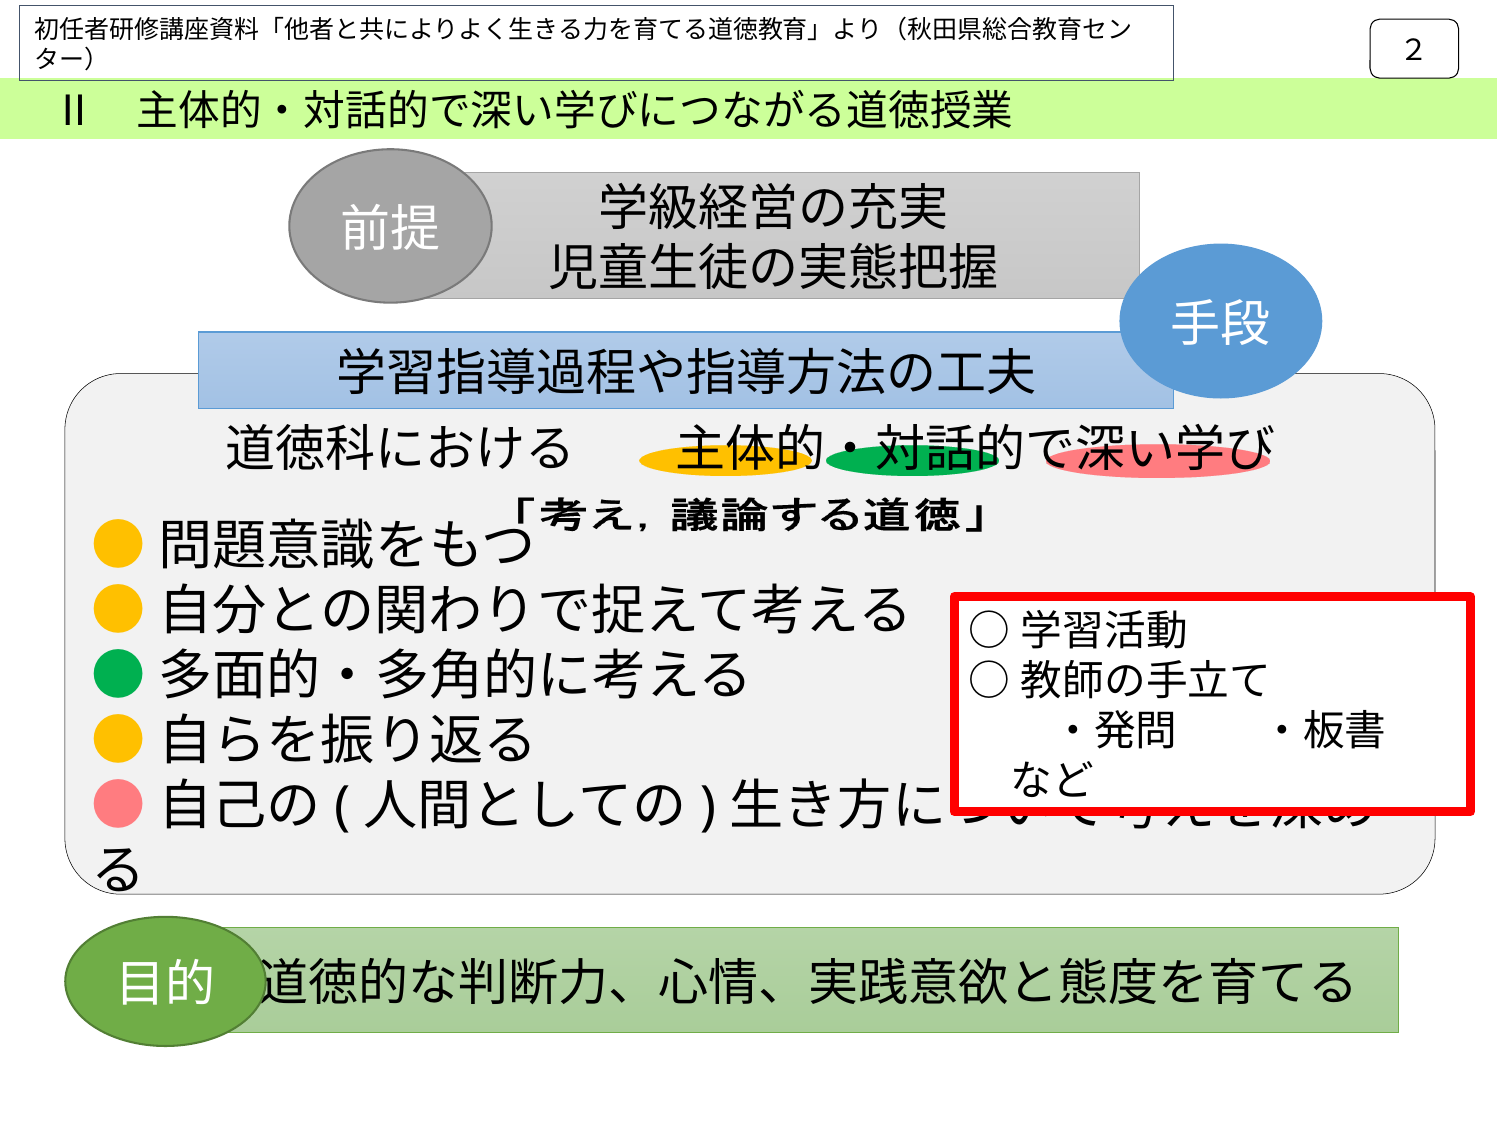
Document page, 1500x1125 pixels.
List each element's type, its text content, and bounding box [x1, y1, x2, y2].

text_box 学習指導過程や指導方法の工夫 [198, 331, 1174, 408]
text_box ●問題意識をもつ ●自分との関わりで捉えて考える ●多面的・多角的に考える ●自らを振り返る ●自己の(人間としての)生き方について考えを深める [76, 541, 1435, 869]
text_box [1065, 418, 1437, 596]
text_box 道徳的な判断力、心情、実践意欲と態度を育てる [225, 927, 1399, 1033]
text_box Ⅱ 主体的・対話的で深い学びにつながる道徳授業 [0, 78, 1497, 139]
text_box 目的 [64, 915, 267, 1048]
title 学級経営の充実 児童生徒の実態把握 [429, 172, 1140, 299]
text_box [63, 417, 1428, 896]
text_box 手段 [1118, 242, 1324, 400]
list 道徳科における 主体的・対話的で深い学び [65, 408, 1435, 493]
text_box [1174, 372, 1432, 408]
text_box ２ [1368, 18, 1460, 80]
text_box 前提 [288, 148, 493, 304]
text_box ○学習活動 ○教師の手立て ・発問 ・板書 など [954, 596, 1471, 812]
text_box [67, 372, 198, 408]
picture [482, 444, 1270, 556]
text_box 初任者研修講座資料「他者と共によりよく生きる力を育てる道徳教育」より（秋田県総合教育センター） [19, 5, 1174, 81]
